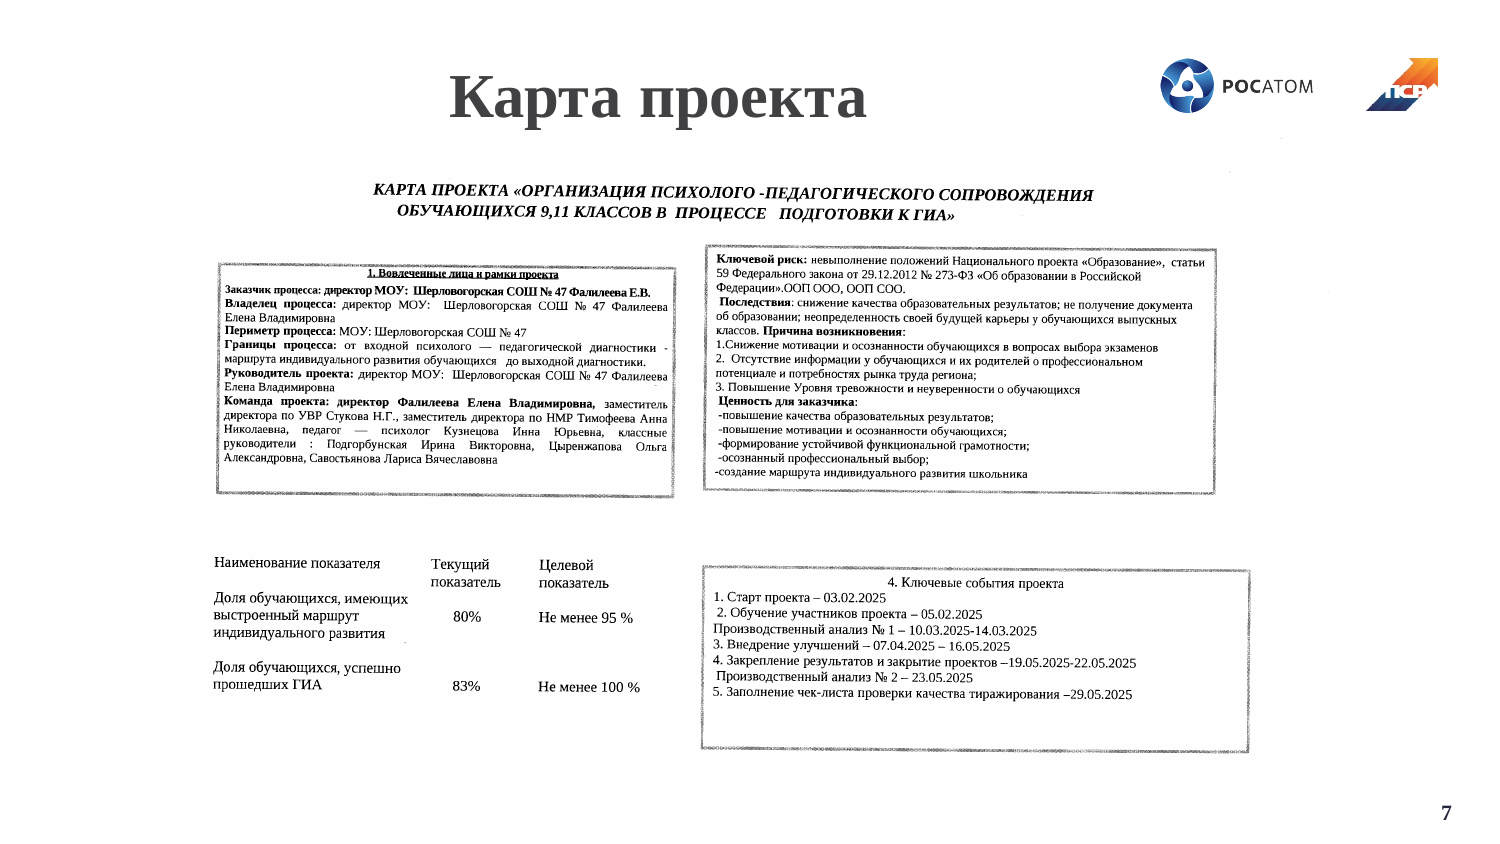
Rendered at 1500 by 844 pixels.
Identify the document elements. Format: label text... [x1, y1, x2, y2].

slide_number 7 [1417, 791, 1475, 827]
picture [186, 130, 1329, 775]
picture [1365, 58, 1438, 113]
title Карта проекта [76, 55, 1241, 126]
picture [1241, 58, 1313, 113]
